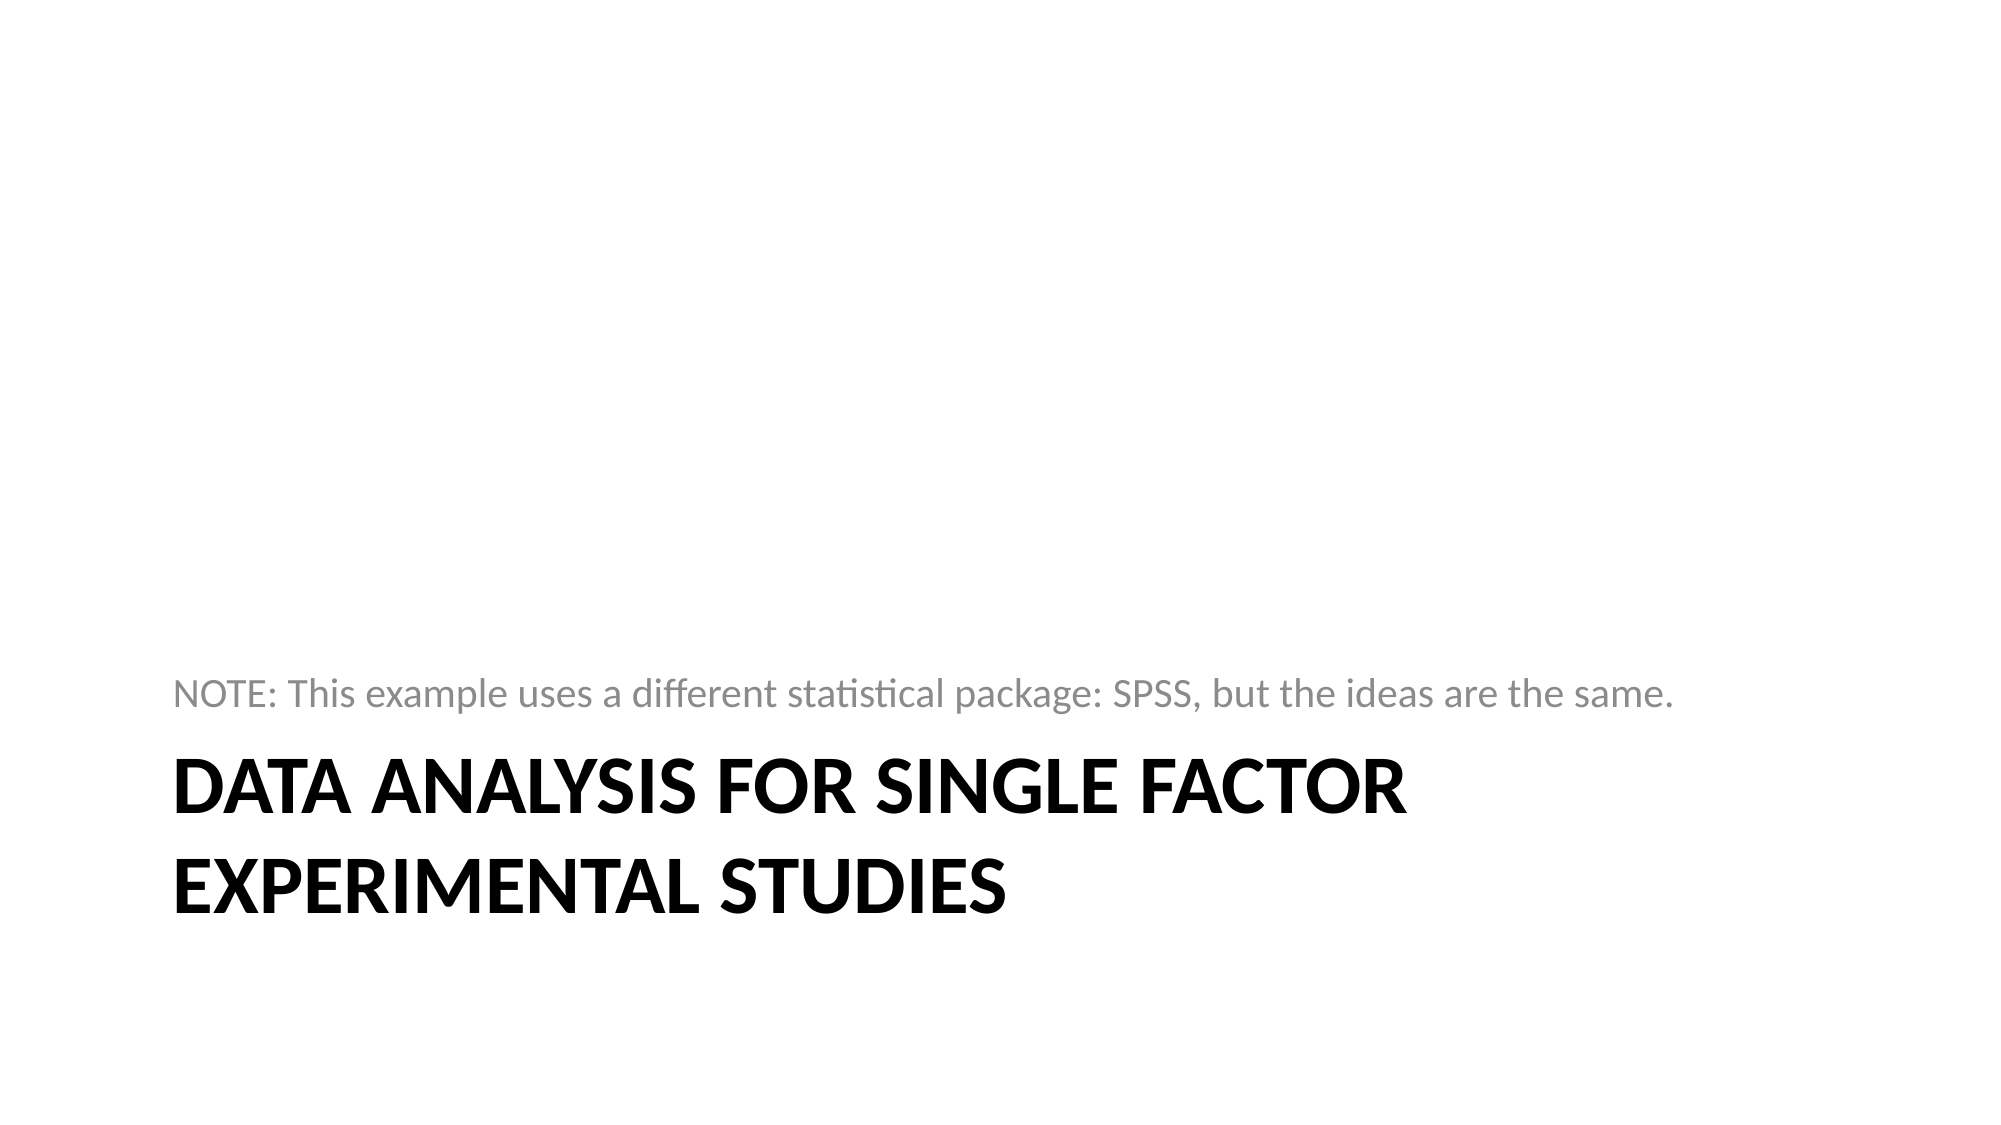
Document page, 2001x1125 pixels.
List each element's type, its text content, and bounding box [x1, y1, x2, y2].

list NOTE: This example uses a different statistical package: SPSS, but the ideas are the same. [157, 476, 1858, 723]
title Data Analysis for single factor experimental studies [157, 723, 1858, 947]
